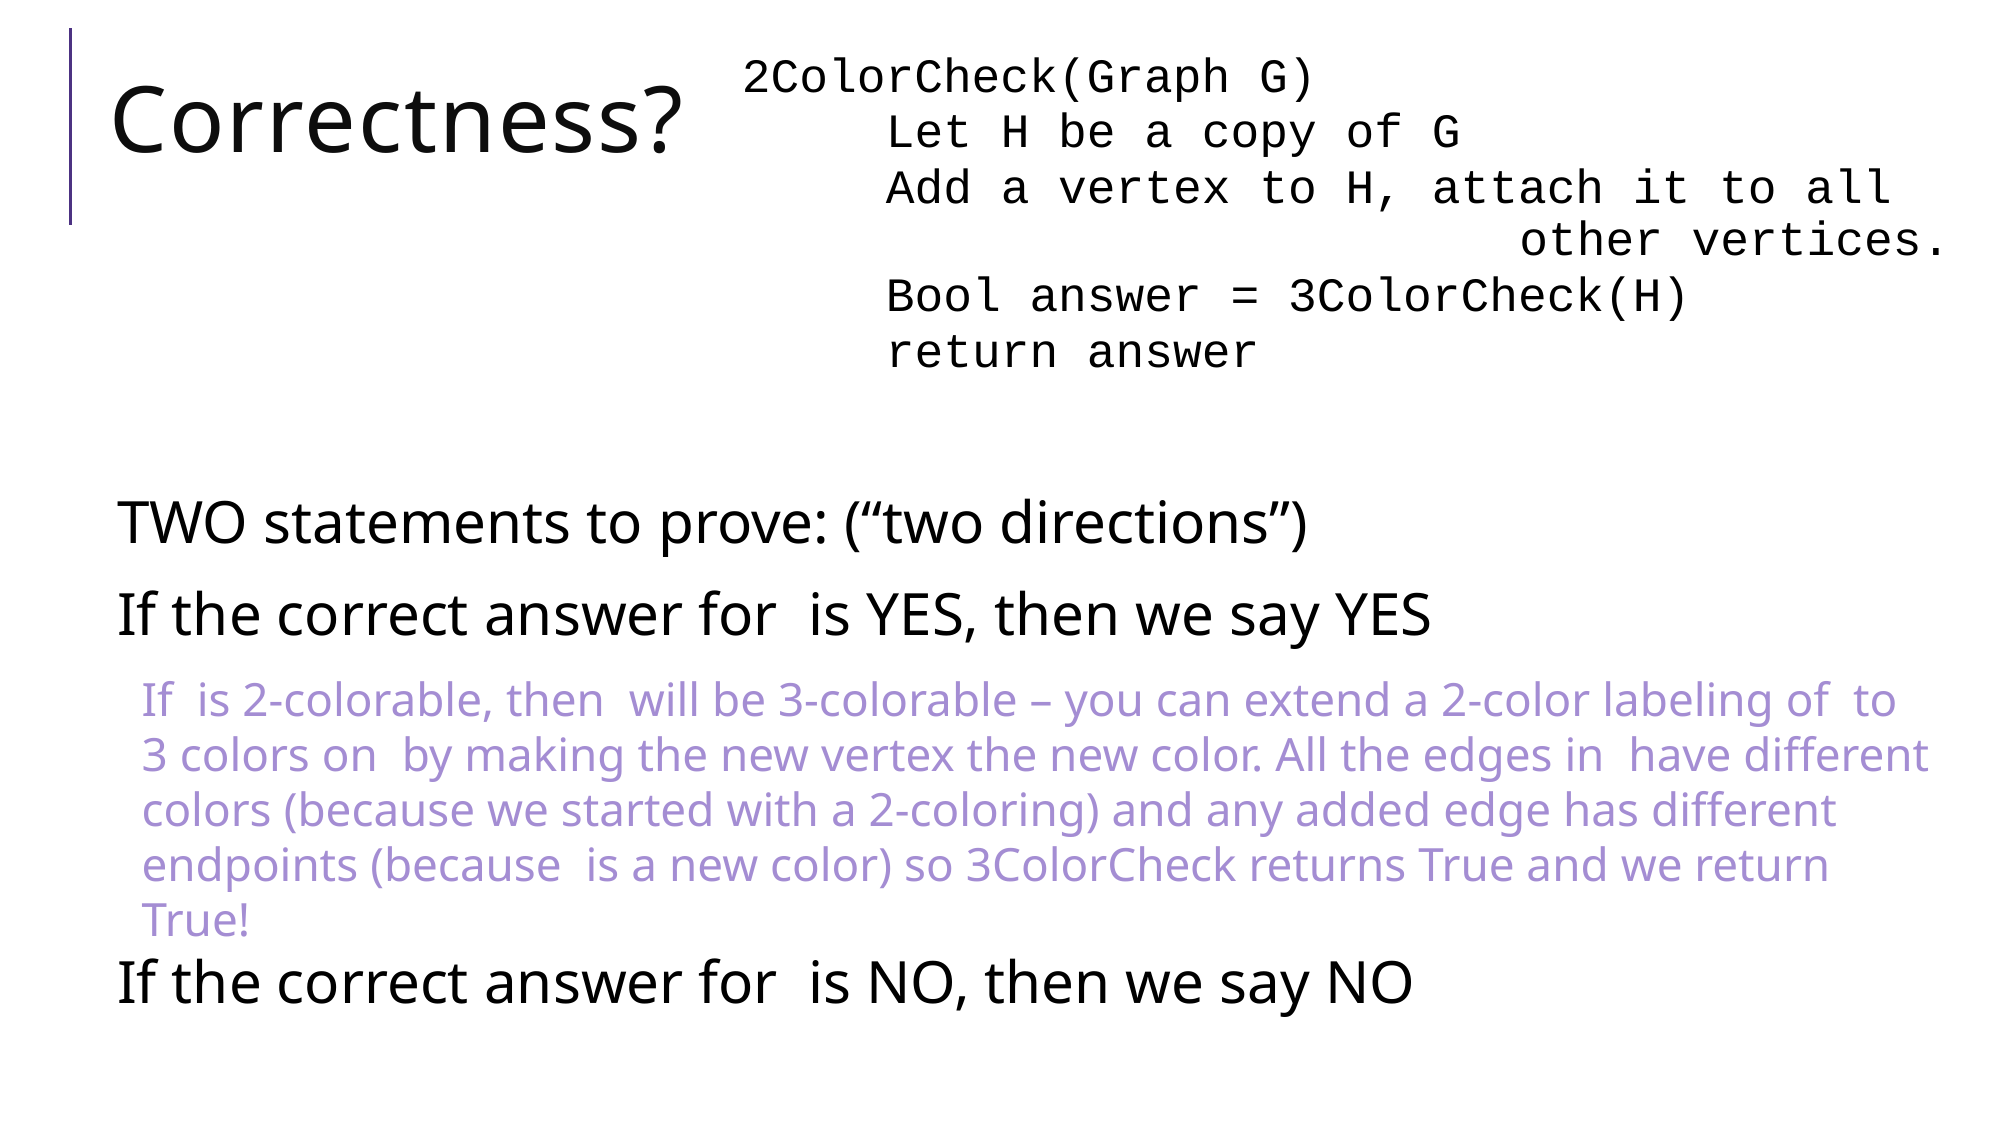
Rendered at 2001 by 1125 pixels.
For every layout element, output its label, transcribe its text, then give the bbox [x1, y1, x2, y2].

text_box 2ColorCheck(Graph G) Let H be a copy of G Add a vertex to H, attach it to all other vertices. Bool answer = 3ColorCheck(H) return answer [734, 43, 1964, 439]
title Correctness? [94, 43, 734, 210]
